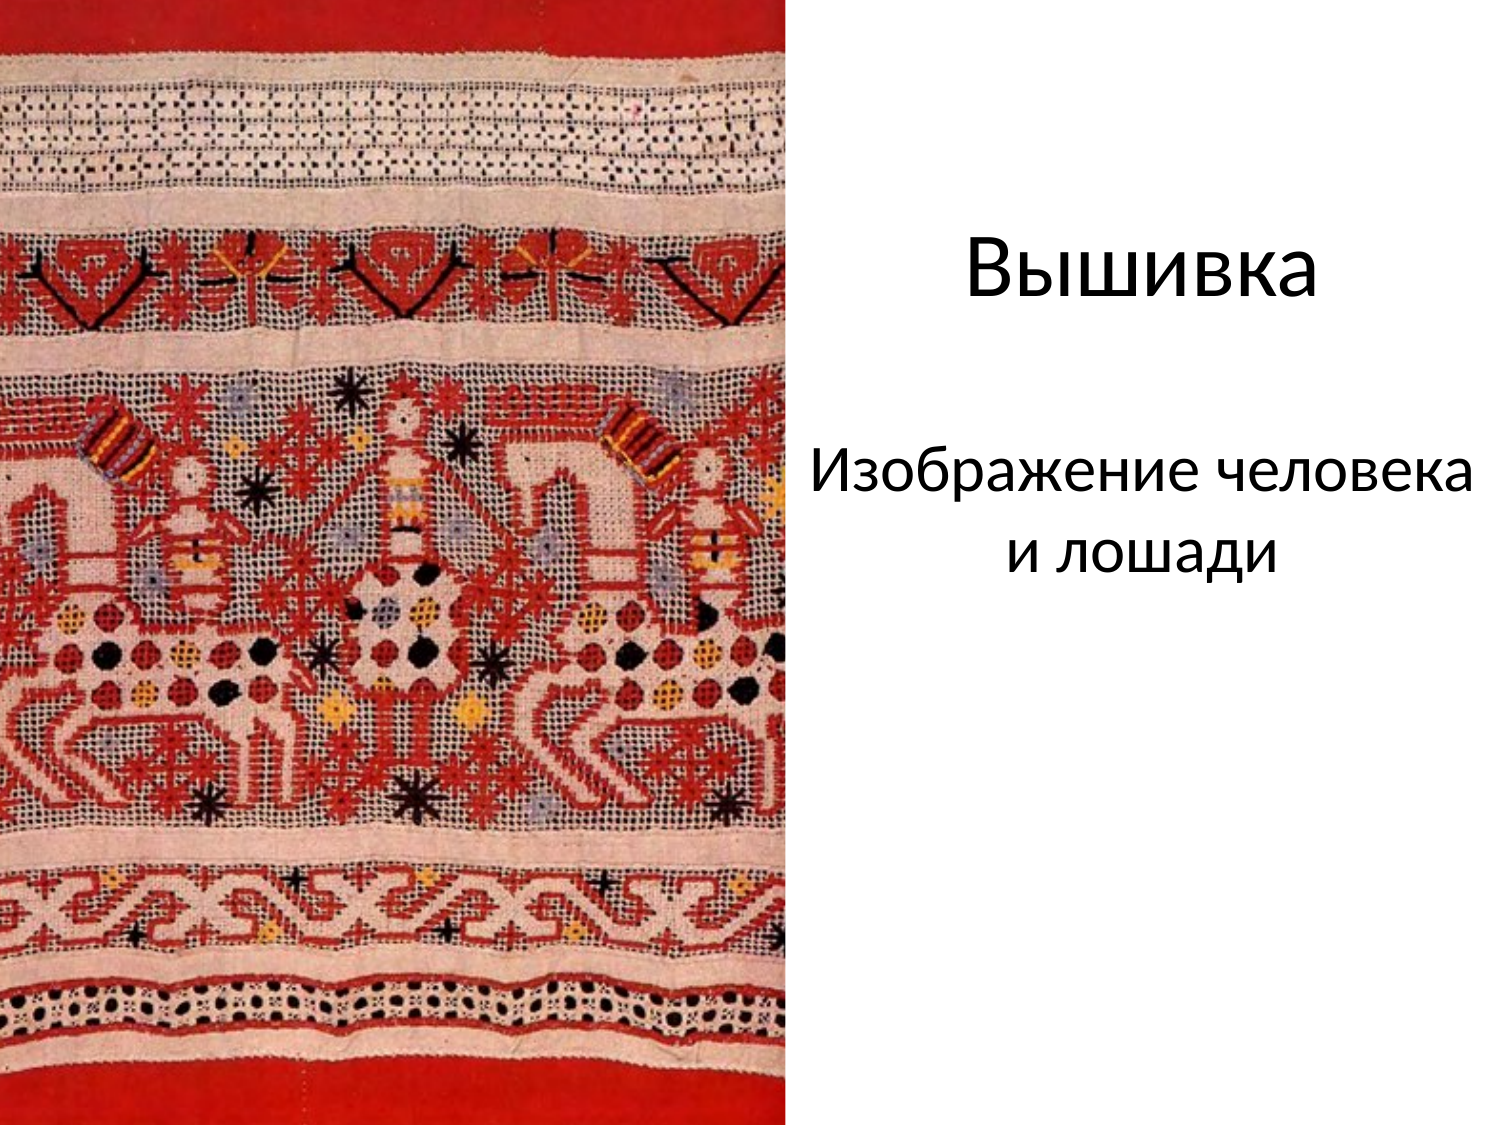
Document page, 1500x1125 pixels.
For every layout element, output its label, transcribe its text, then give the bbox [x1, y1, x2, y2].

title Вышивка Изображение человека и лошади [790, 184, 1500, 716]
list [0, 0, 786, 1125]
